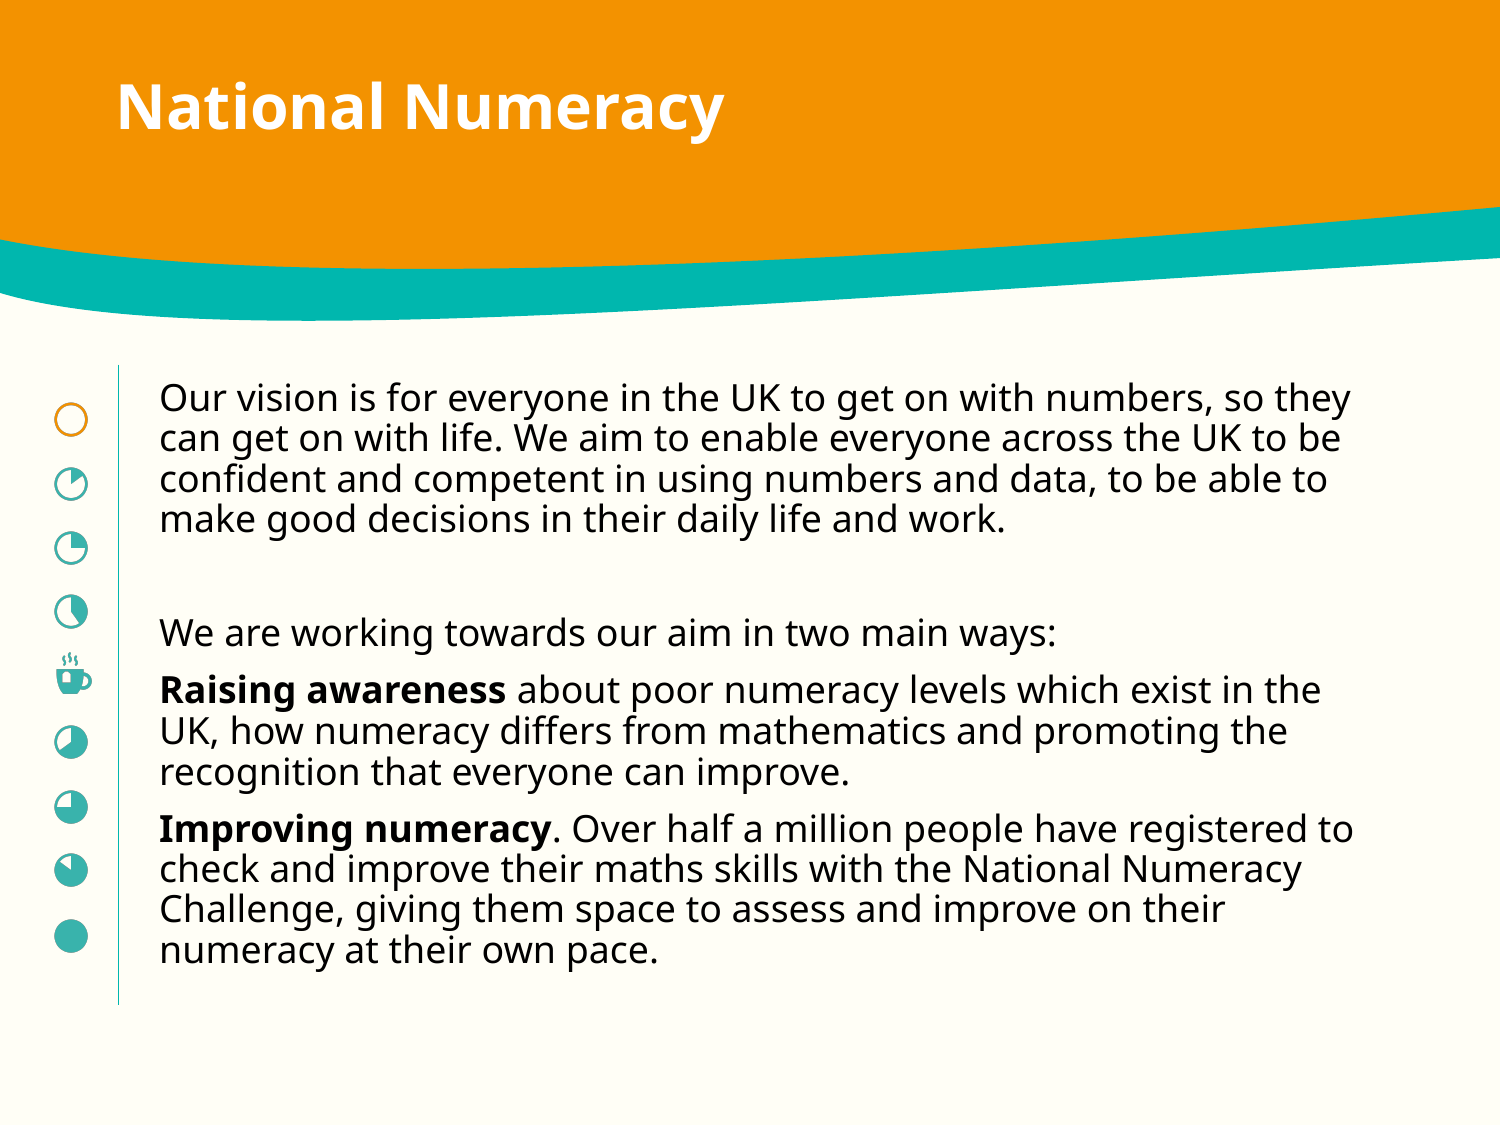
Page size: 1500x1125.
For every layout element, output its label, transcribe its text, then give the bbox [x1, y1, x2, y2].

picture [50, 915, 92, 957]
picture [50, 721, 92, 763]
picture [50, 590, 92, 633]
picture [50, 786, 92, 828]
picture [50, 398, 92, 441]
picture [47, 646, 101, 700]
list National Numeracy [100, 67, 1411, 258]
picture [50, 527, 92, 569]
list Our vision is for everyone in the UK to get on with numbers, so they can get on with life. We aim to enable everyone across the UK to be confident and competent in using numbers and data, to be able to make good decisions in their daily life and work. We are working towards our aim in two main ways: Raising awareness about poor numeracy levels which exist in the UK, how numeracy differs from mathematics and promoting the recognition that everyone can improve. Improving numeracy. Over half a million people have registered to check and improve their maths skills with the National Numeracy Challenge, giving them space to assess and improve on their numeracy at their own pace. [144, 371, 1399, 1020]
picture [50, 849, 92, 891]
picture [50, 463, 92, 505]
